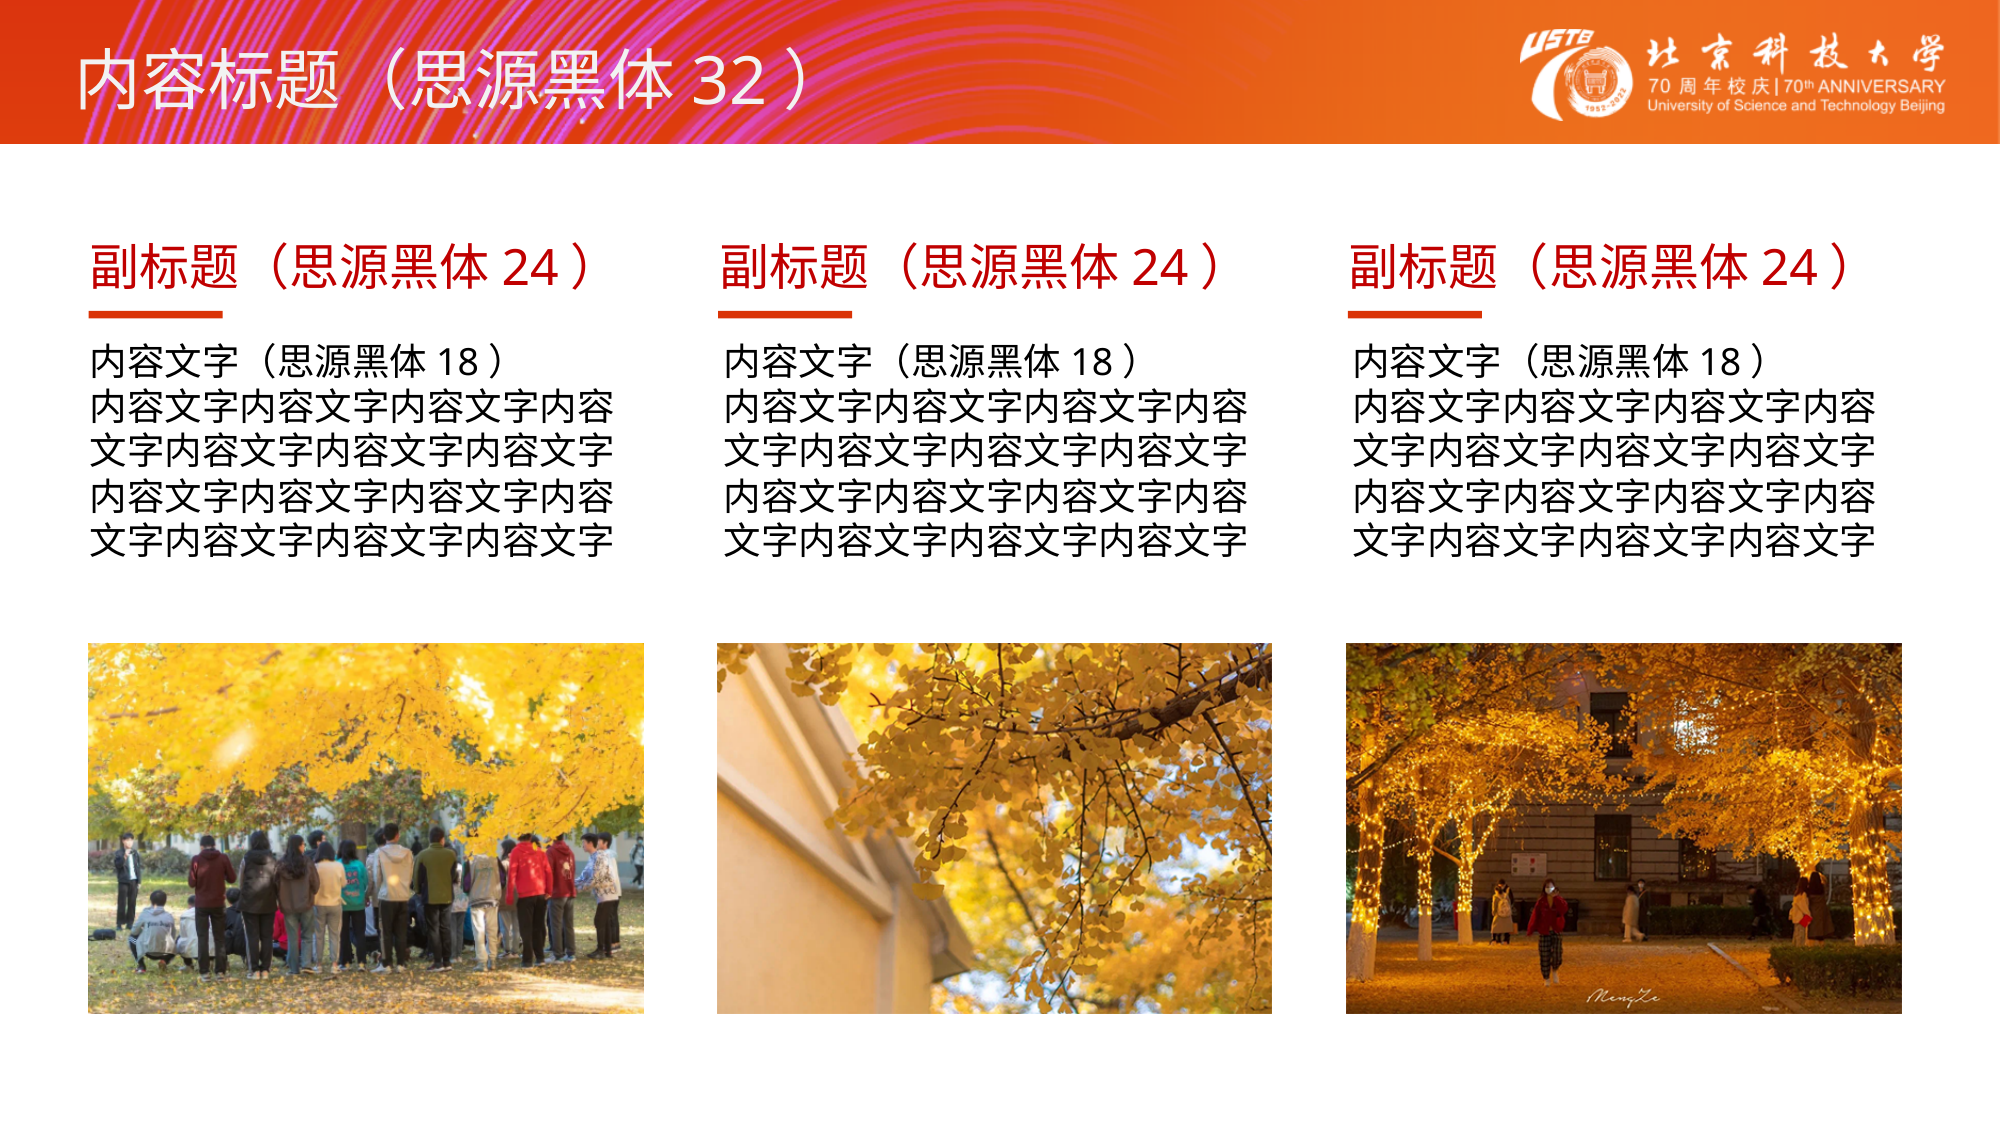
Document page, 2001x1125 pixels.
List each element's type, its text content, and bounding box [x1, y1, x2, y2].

picture [717, 643, 1272, 1014]
text_box 副标题（思源黑体24） [1334, 228, 1921, 304]
text_box 内容文字（思源黑体18） 内容文字内容文字内容文字内容文字内容文字内容文字内容文字内容文字内容文字内容文字内容文字内容文字内容文字内容文字 [709, 330, 1296, 570]
text_box [717, 310, 853, 319]
picture [1346, 643, 1902, 1014]
picture [88, 643, 645, 1014]
text_box 内容文字（思源黑体18） 内容文字内容文字内容文字内容文字内容文字内容文字内容文字内容文字内容文字内容文字内容文字内容文字内容文字内容文字 [75, 330, 662, 570]
text_box [1347, 310, 1483, 319]
picture [0, 0, 2000, 144]
text_box [88, 310, 224, 319]
text_box 副标题（思源黑体24） [704, 228, 1291, 304]
text_box 副标题（思源黑体24） [75, 228, 662, 304]
text_box 内容文字（思源黑体18） 内容文字内容文字内容文字内容文字内容文字内容文字内容文字内容文字内容文字内容文字内容文字内容文字内容文字内容文字 [1337, 330, 1924, 570]
